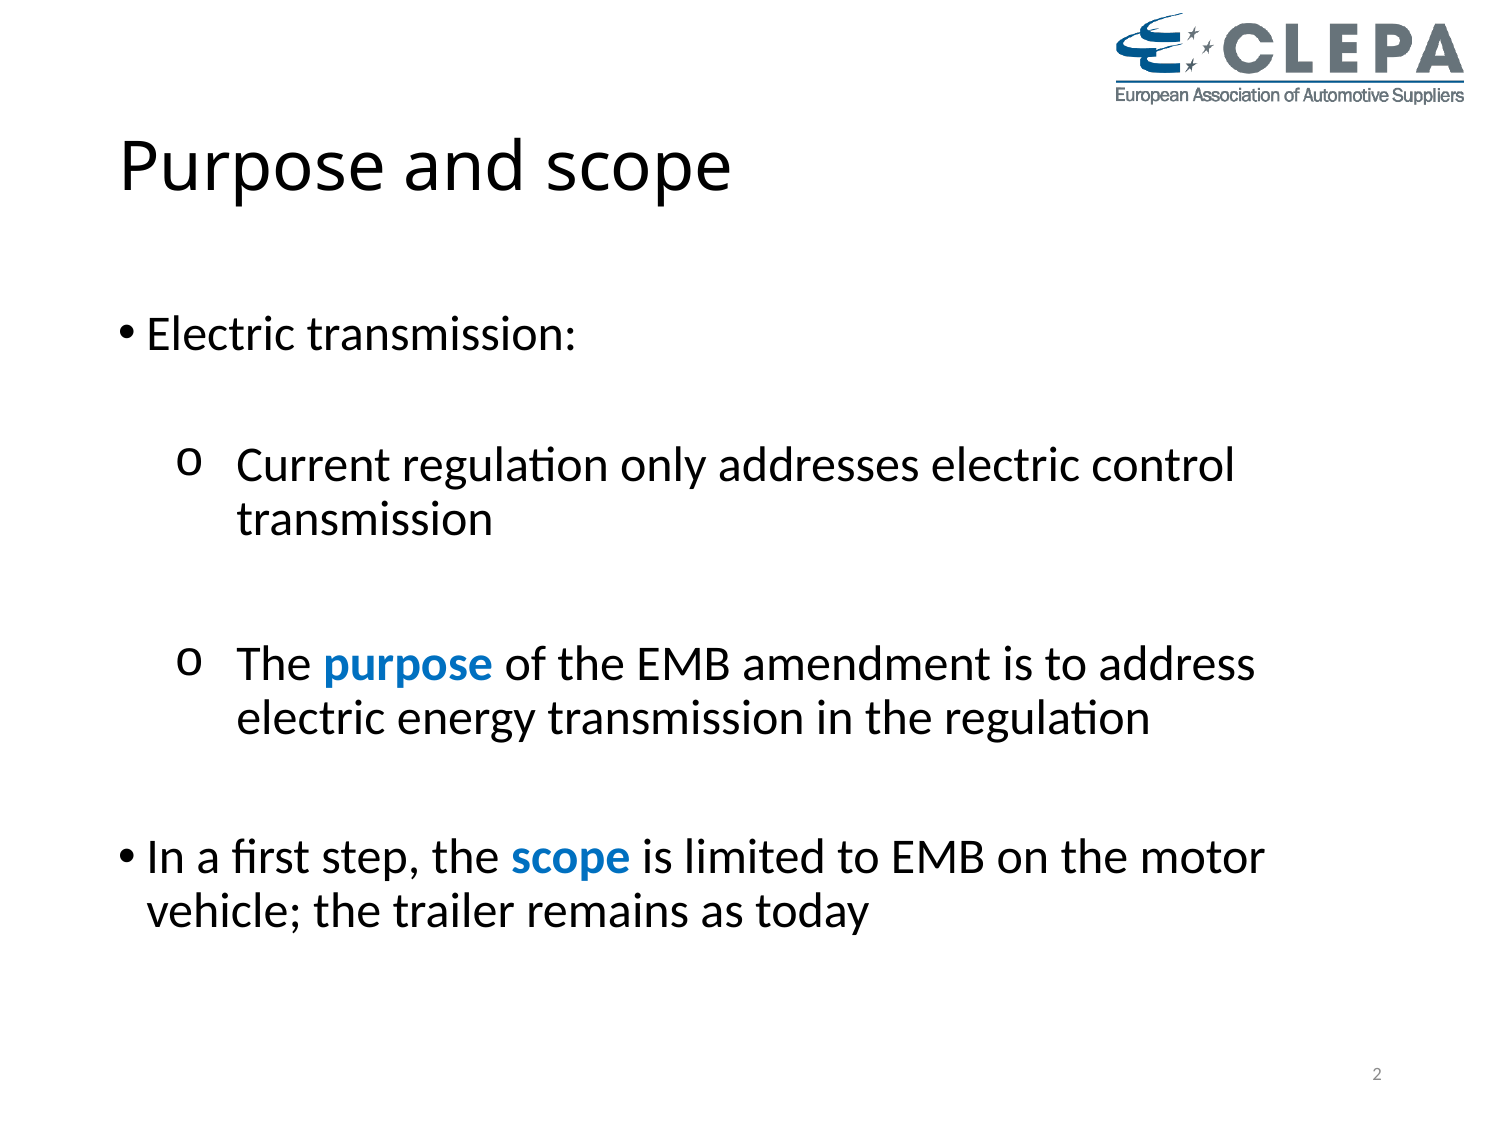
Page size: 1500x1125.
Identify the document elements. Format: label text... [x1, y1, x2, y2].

list Electric transmission: Current regulation only addresses electric control transmission The purpose of the EMB amendment is to address electric energy transmission in the regulation In a first step, the scope is limited to EMB on the motor vehicle; the trailer remains as today [103, 299, 1397, 1014]
title Purpose and scope [103, 59, 1397, 278]
slide_number 2 [1059, 1042, 1397, 1103]
picture [1116, 13, 1464, 105]
